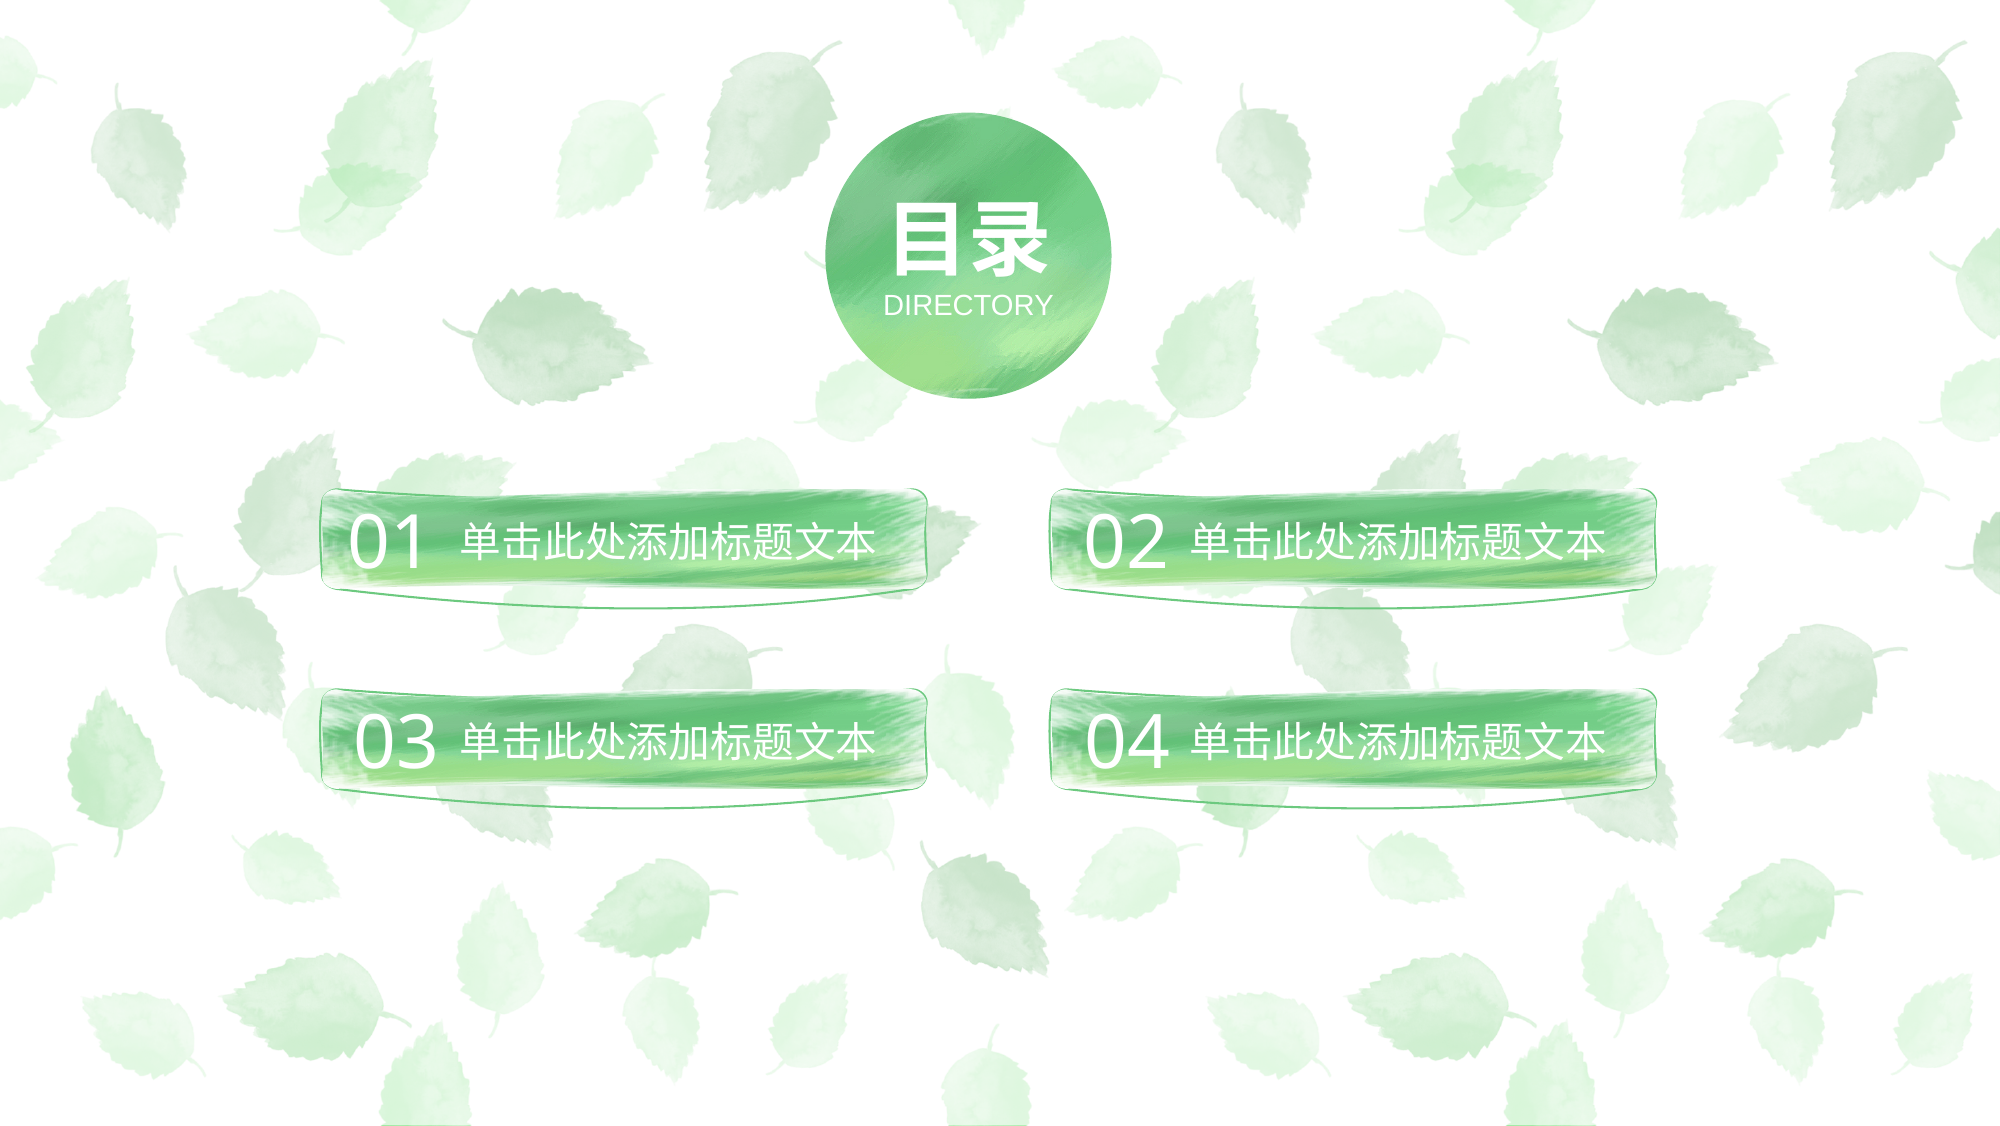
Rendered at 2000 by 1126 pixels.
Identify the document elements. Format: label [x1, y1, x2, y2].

text_box [322, 686, 927, 793]
text_box [1051, 486, 1657, 593]
text_box [825, 112, 1112, 399]
text_box [1051, 686, 1657, 793]
text_box [322, 486, 927, 593]
